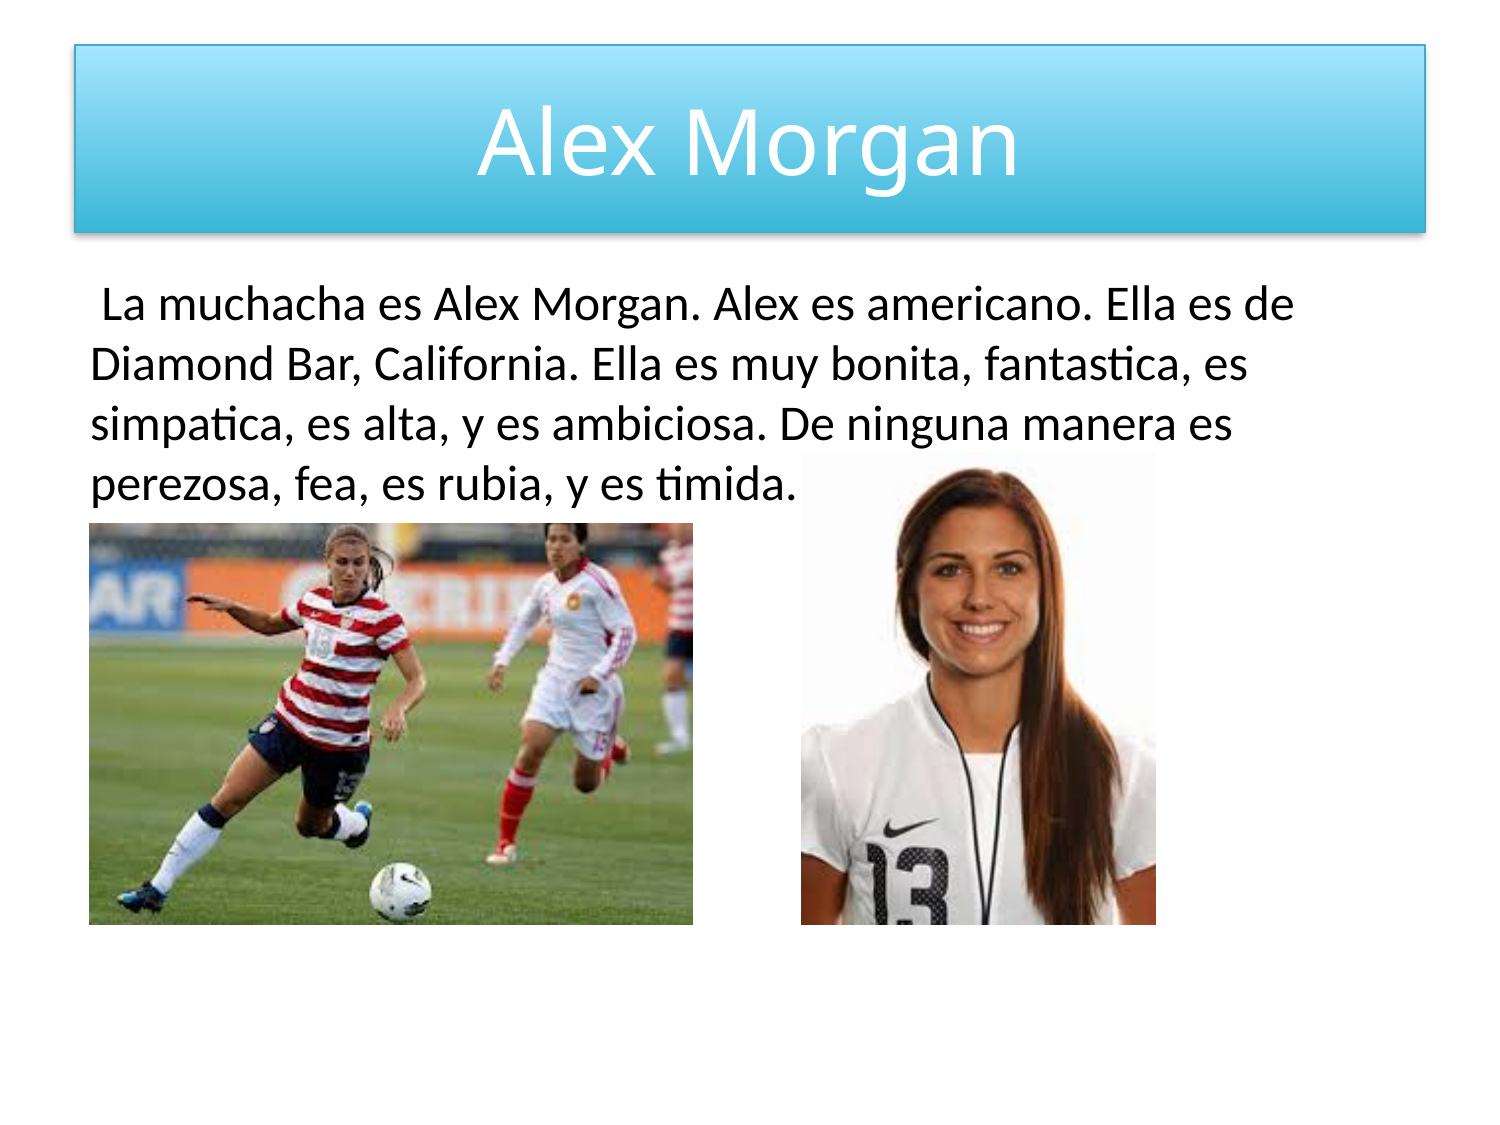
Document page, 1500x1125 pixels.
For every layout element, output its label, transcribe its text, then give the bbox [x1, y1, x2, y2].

list La muchacha es Alex Morgan. Alex es americano. Ella es de Diamond Bar, California. Ella es muy bonita, fantastica, es simpatica, es alta, y es ambiciosa. De ninguna manera es perezosa, fea, es rubia, y es timida. [75, 262, 1425, 1005]
picture [88, 522, 693, 925]
title Alex Morgan [74, 44, 1426, 233]
picture [801, 451, 1157, 925]
